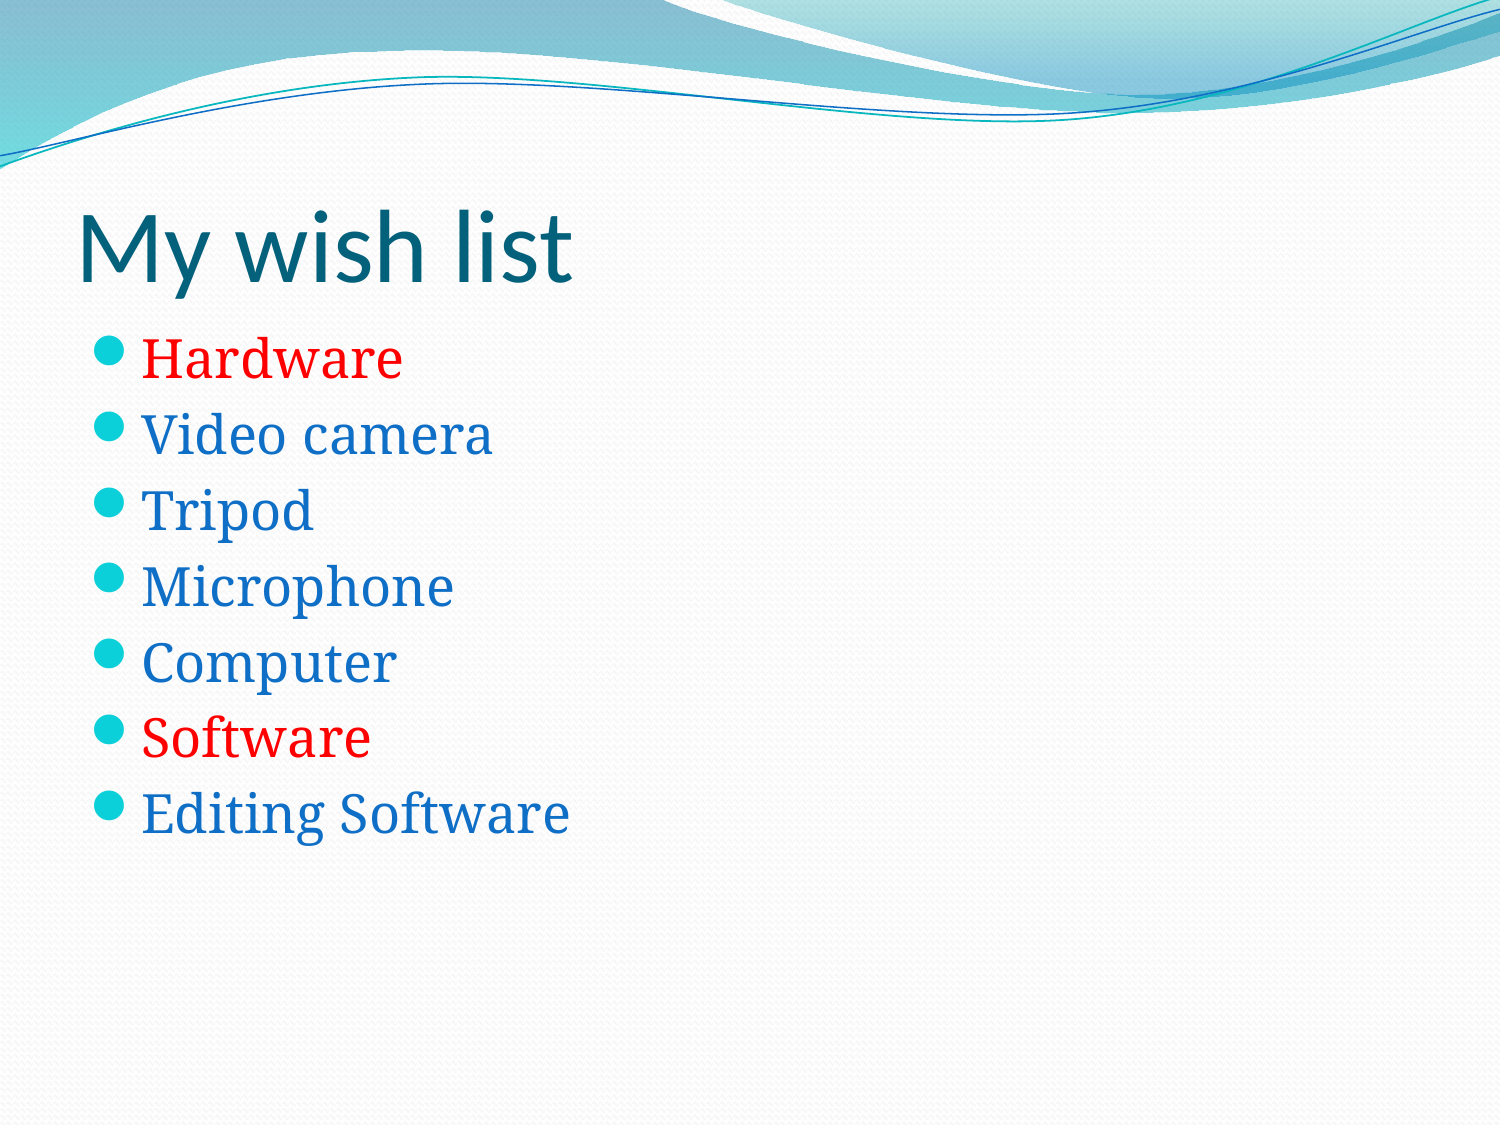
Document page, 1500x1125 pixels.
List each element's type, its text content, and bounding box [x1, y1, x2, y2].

list Hardware Video camera Tripod Microphone Computer Software Editing Software [75, 317, 1425, 1038]
title My wish list [75, 115, 1425, 303]
